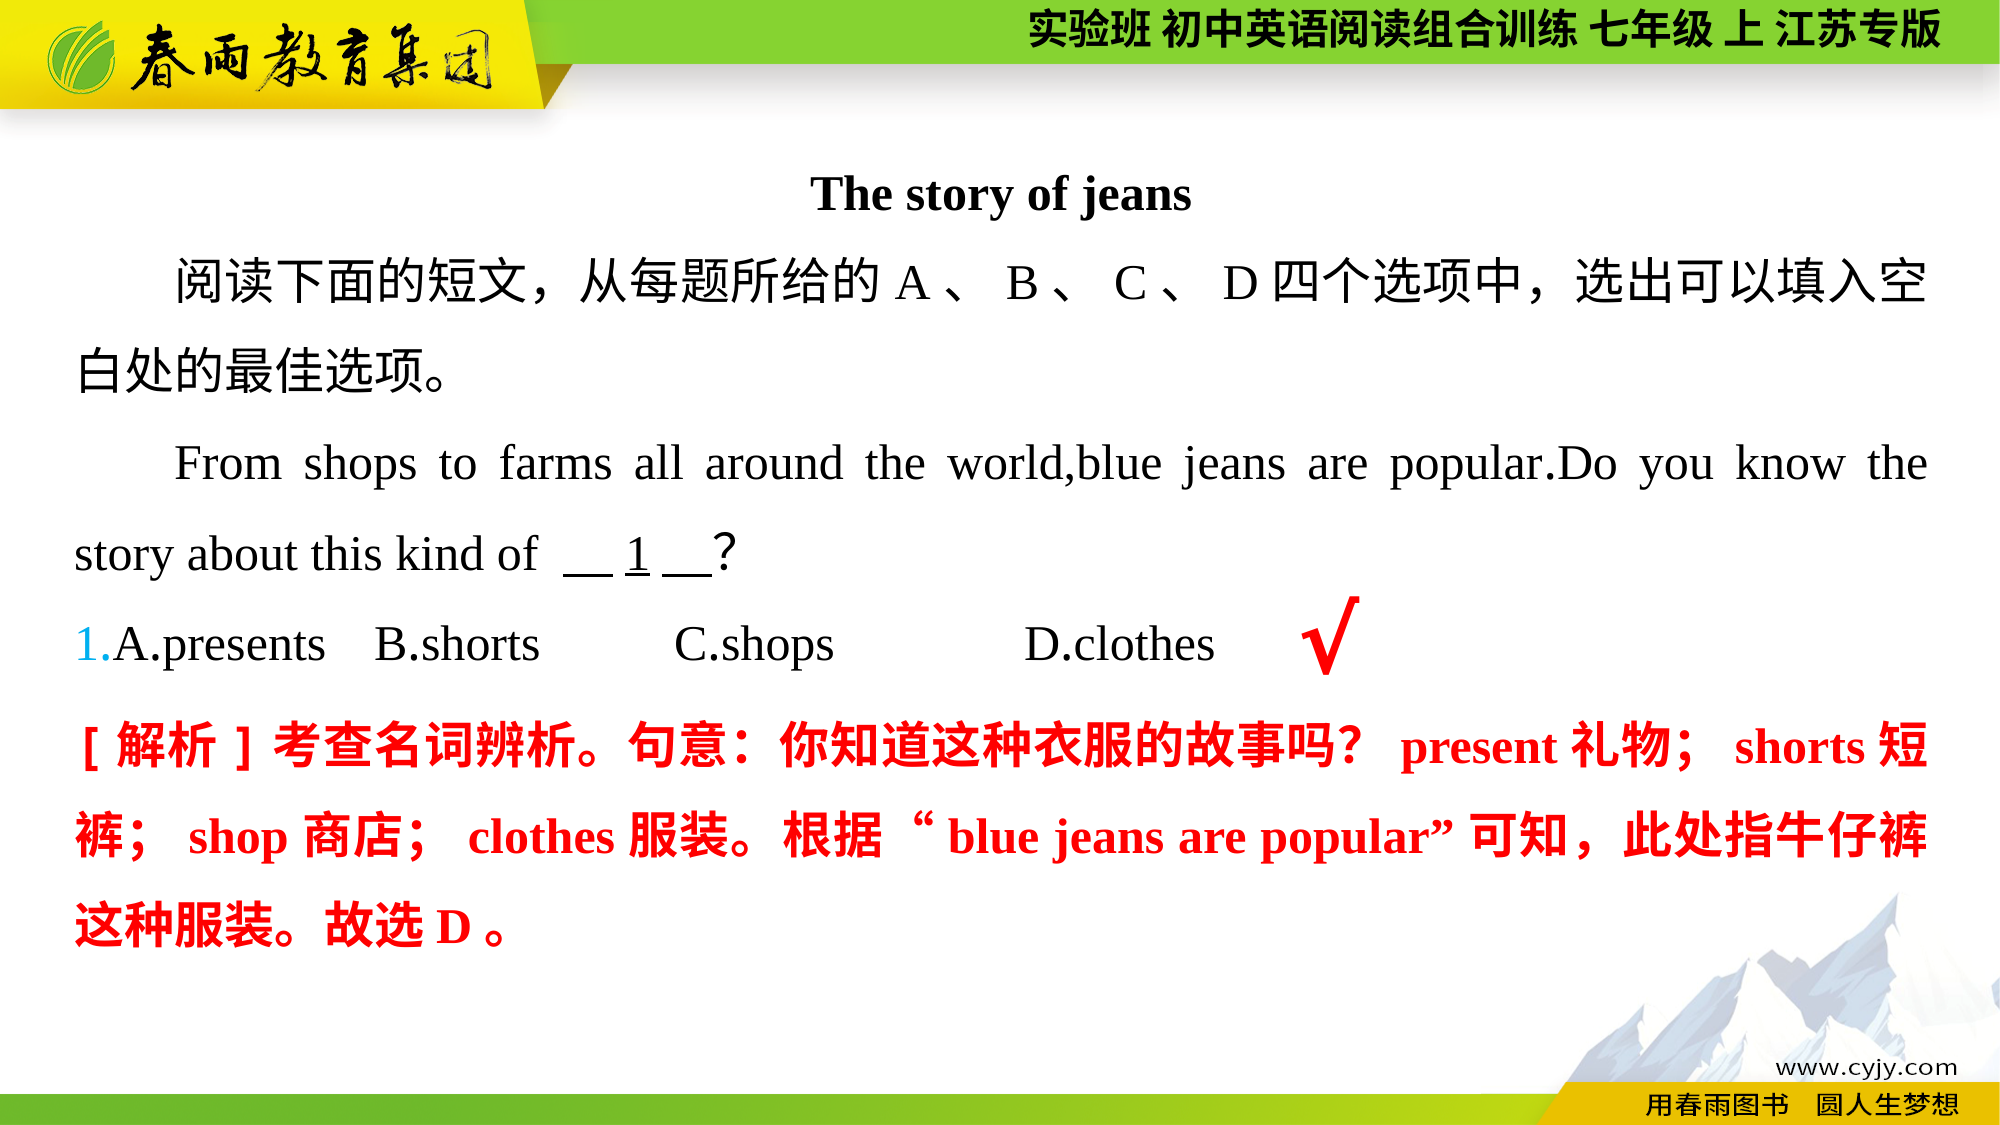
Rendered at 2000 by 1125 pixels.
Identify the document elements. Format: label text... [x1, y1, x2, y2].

picture [0, 0, 2000, 1125]
text_box [解析]考查名词辨析。句意：你知道这种衣服的故事吗？present礼物；shorts短裤；shop商店；clothes服装。根据“blue jeans are popular”可知，此处指牛仔裤这种服装。故选D。 [59, 675, 1944, 961]
list The story of jeans 阅读下面的短文，从每题所给的A、B、C、D四个选项中，选出可以填入空白处的最佳选项。 From shops to farms all around the world,blue jeans are popular.Do you know the story about this kind of 1 ？ 1.A.presents B.shorts C.shops D.clothes [59, 122, 1944, 675]
